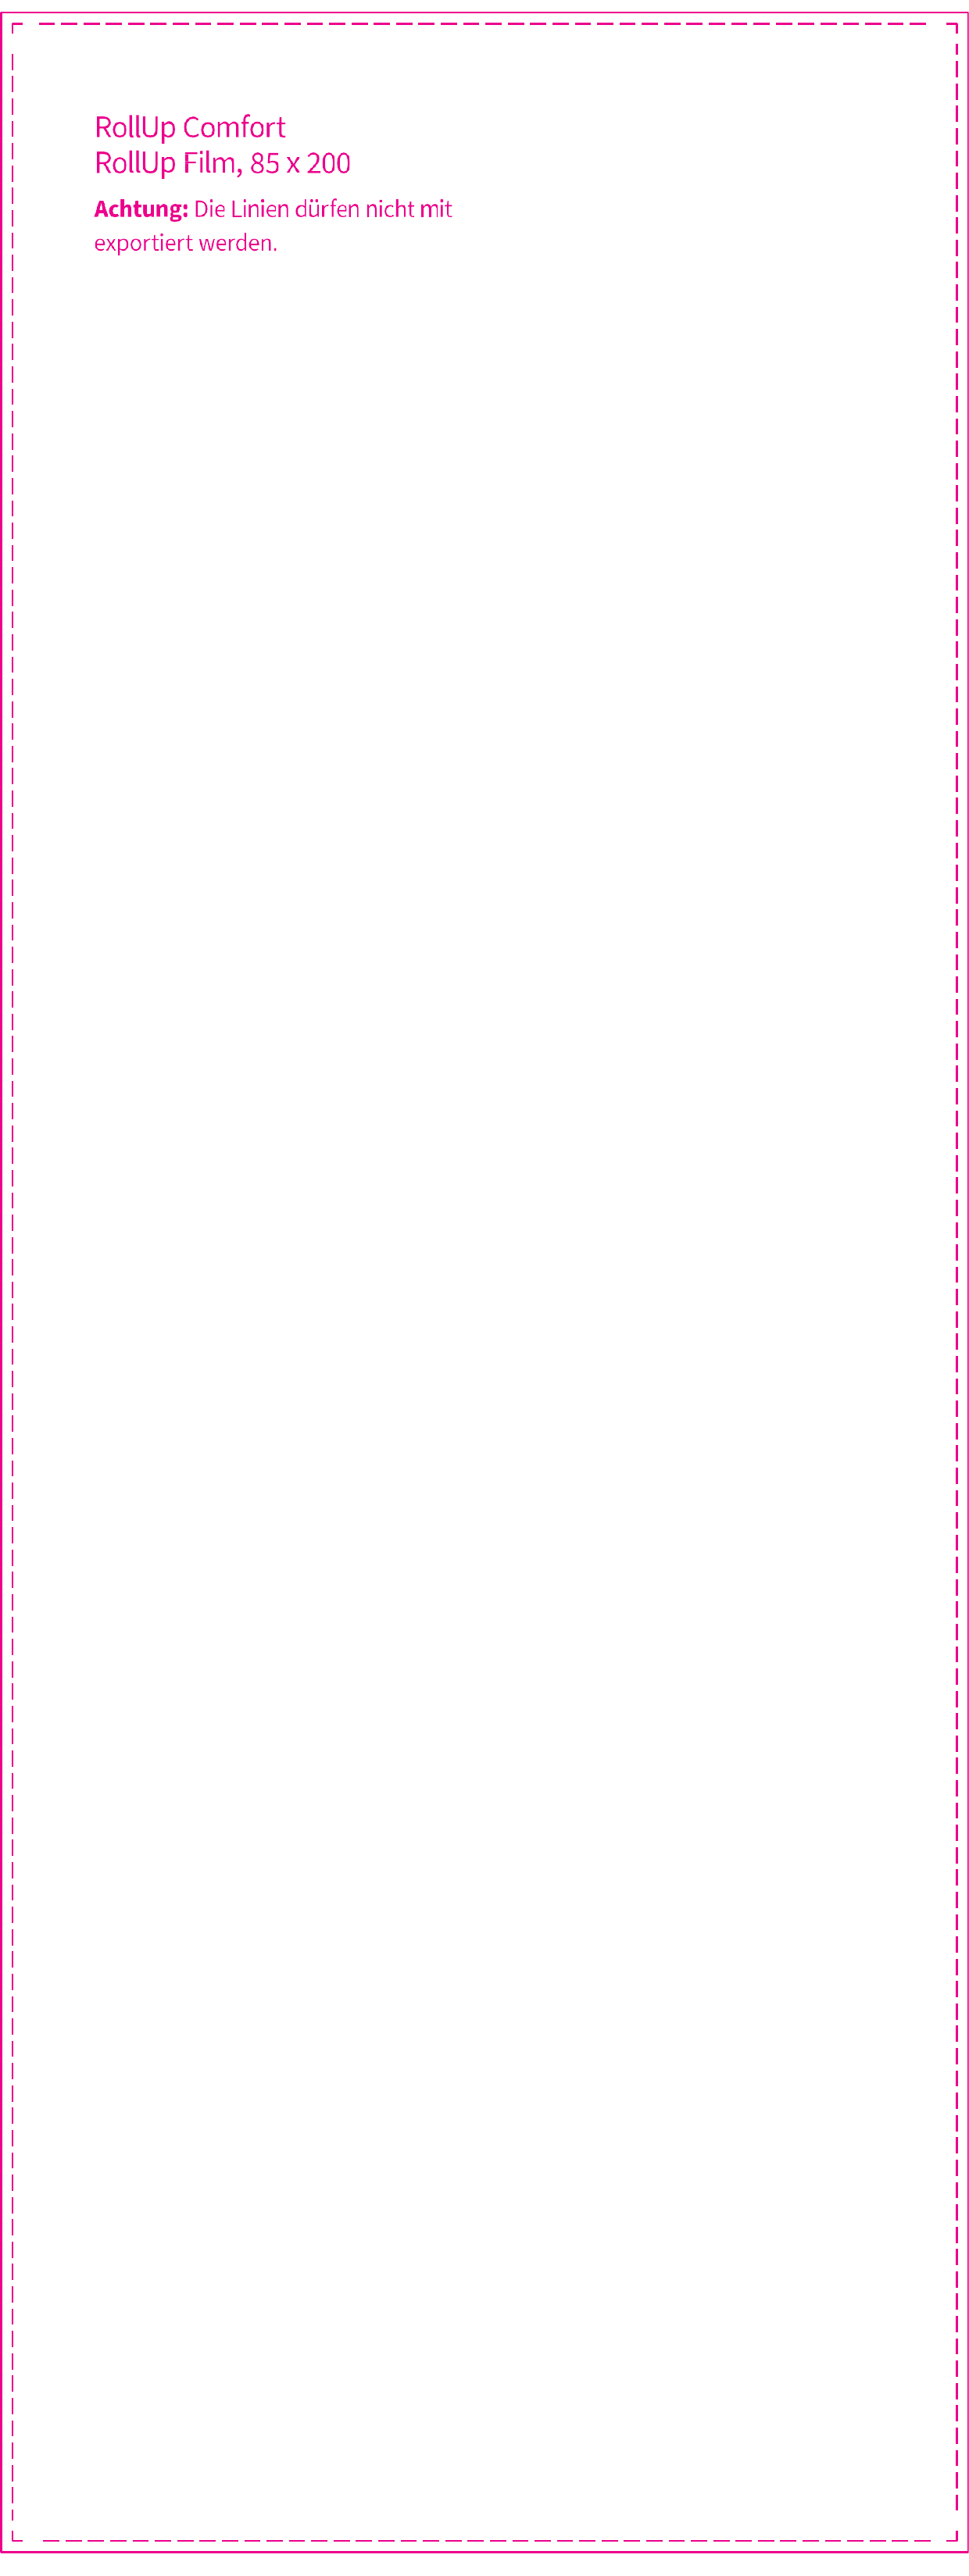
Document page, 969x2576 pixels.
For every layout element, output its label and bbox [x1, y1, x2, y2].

picture [261, 199, 277, 217]
picture [440, 199, 452, 217]
picture [295, 199, 306, 217]
picture [97, 152, 127, 173]
picture [349, 204, 359, 217]
picture [367, 204, 377, 217]
picture [97, 116, 127, 137]
picture [307, 152, 335, 173]
picture [421, 204, 438, 217]
picture [94, 199, 154, 217]
picture [156, 204, 188, 222]
picture [95, 233, 277, 255]
picture [278, 204, 288, 217]
picture [213, 157, 234, 173]
picture [232, 199, 246, 217]
picture [322, 198, 347, 217]
picture [251, 152, 279, 173]
picture [195, 199, 225, 217]
picture [142, 152, 158, 173]
picture [217, 114, 264, 137]
picture [309, 199, 319, 217]
picture [337, 152, 350, 173]
picture [162, 157, 175, 179]
picture [162, 121, 175, 144]
picture [142, 116, 158, 137]
picture [286, 157, 300, 173]
picture [185, 151, 203, 173]
picture [184, 116, 215, 137]
picture [266, 117, 286, 137]
picture [379, 199, 415, 217]
picture [249, 204, 259, 217]
